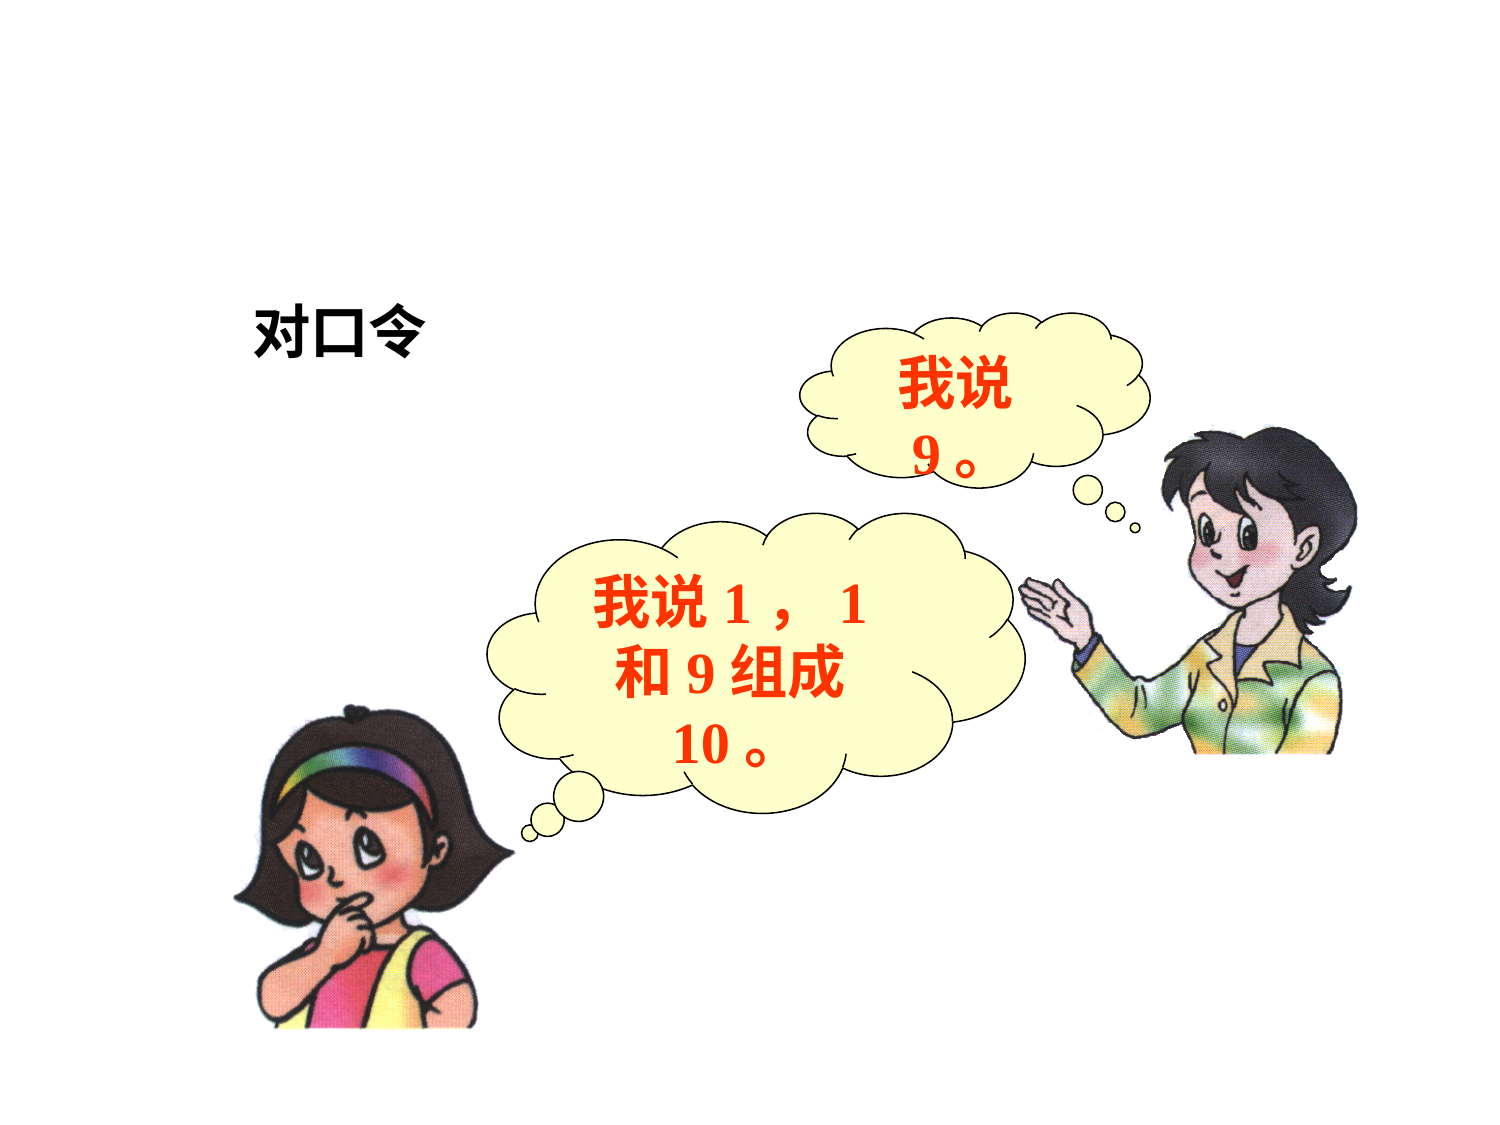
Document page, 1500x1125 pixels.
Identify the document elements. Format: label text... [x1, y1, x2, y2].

text_box 我说9。 [799, 313, 1151, 489]
picture [212, 699, 520, 1030]
text_box 我说1，1和9组成10。 [486, 513, 1012, 842]
picture [1012, 424, 1365, 755]
text_box 对口令 [237, 287, 463, 373]
